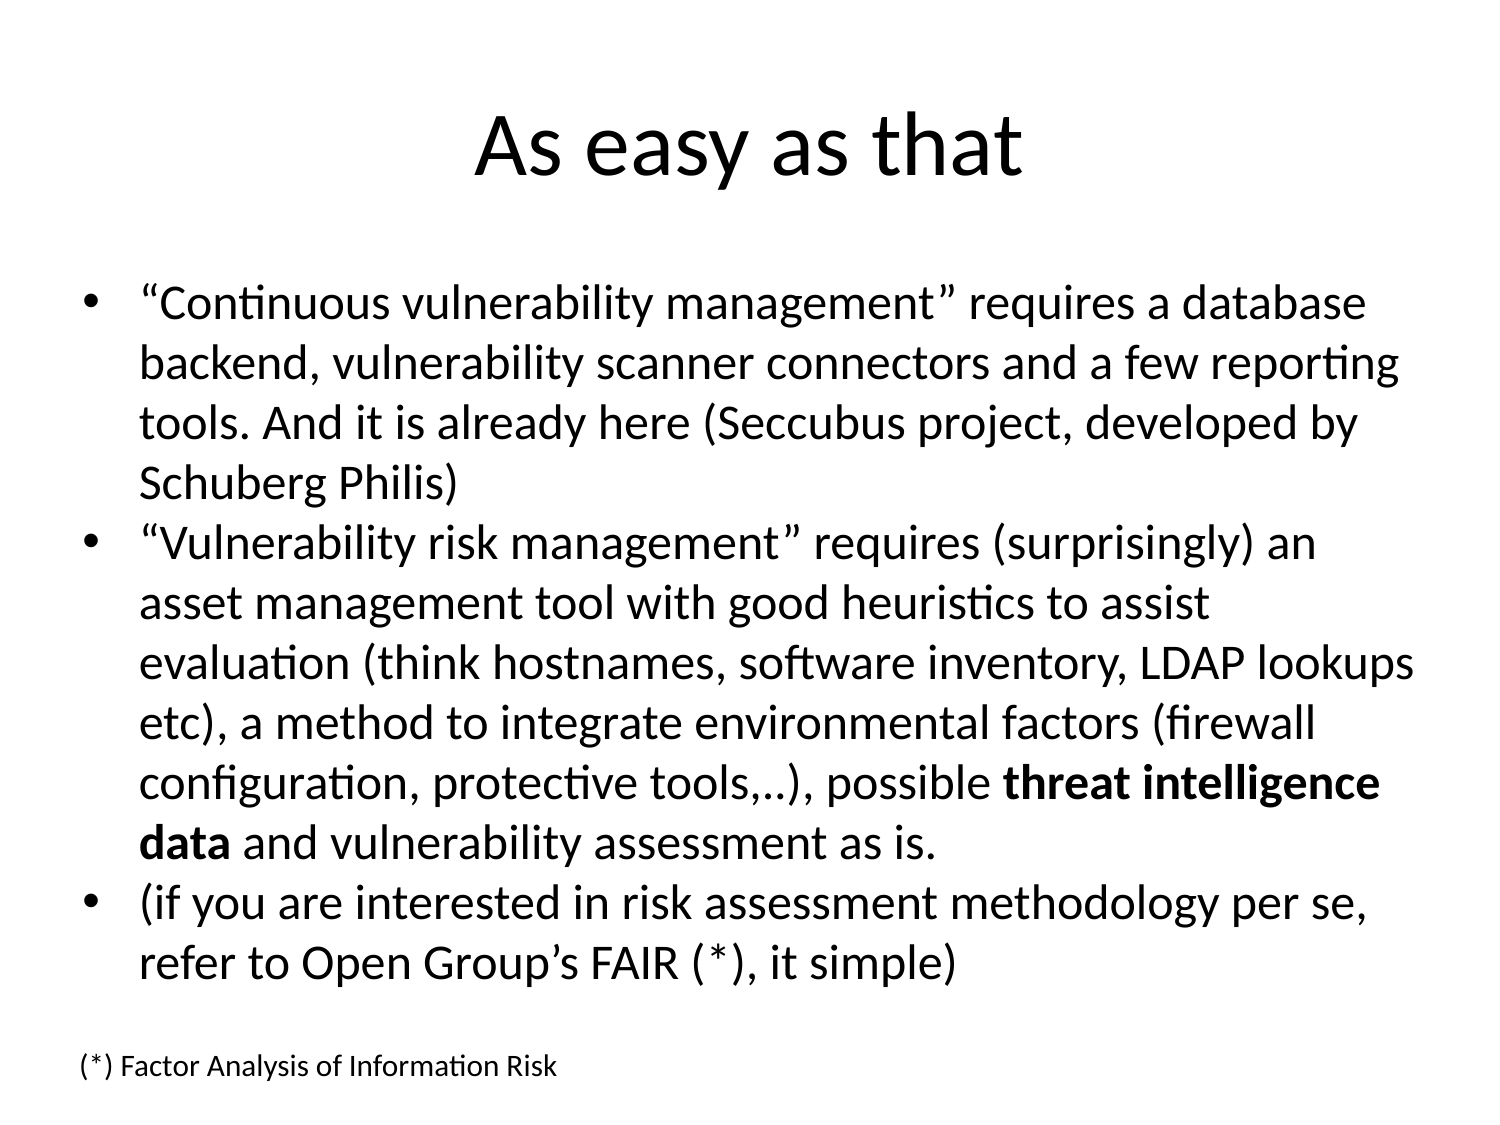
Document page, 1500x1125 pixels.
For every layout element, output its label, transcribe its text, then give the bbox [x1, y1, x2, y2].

text_box As easy as that [75, 76, 1425, 201]
text_box “Continuous vulnerability management” requires a database backend, vulnerability scanner connectors and a few reporting tools. And it is already here (Seccubus project, developed by Schuberg Philis) “Vulnerability risk management” requires (surprisingly) an asset management tool with good heuristics to assist evaluation (think hostnames, software inventory, LDAP lookups etc), a method to integrate environmental factors (firewall configuration, protective tools,..), possible threat intelligence data and vulnerability assessment as is. (if you are interested in risk assessment methodology per se, refer to Open Group’s FAIR (*), it simple) [75, 262, 1425, 998]
text_box (*) Factor Analysis of Information Risk [71, 1038, 678, 1091]
